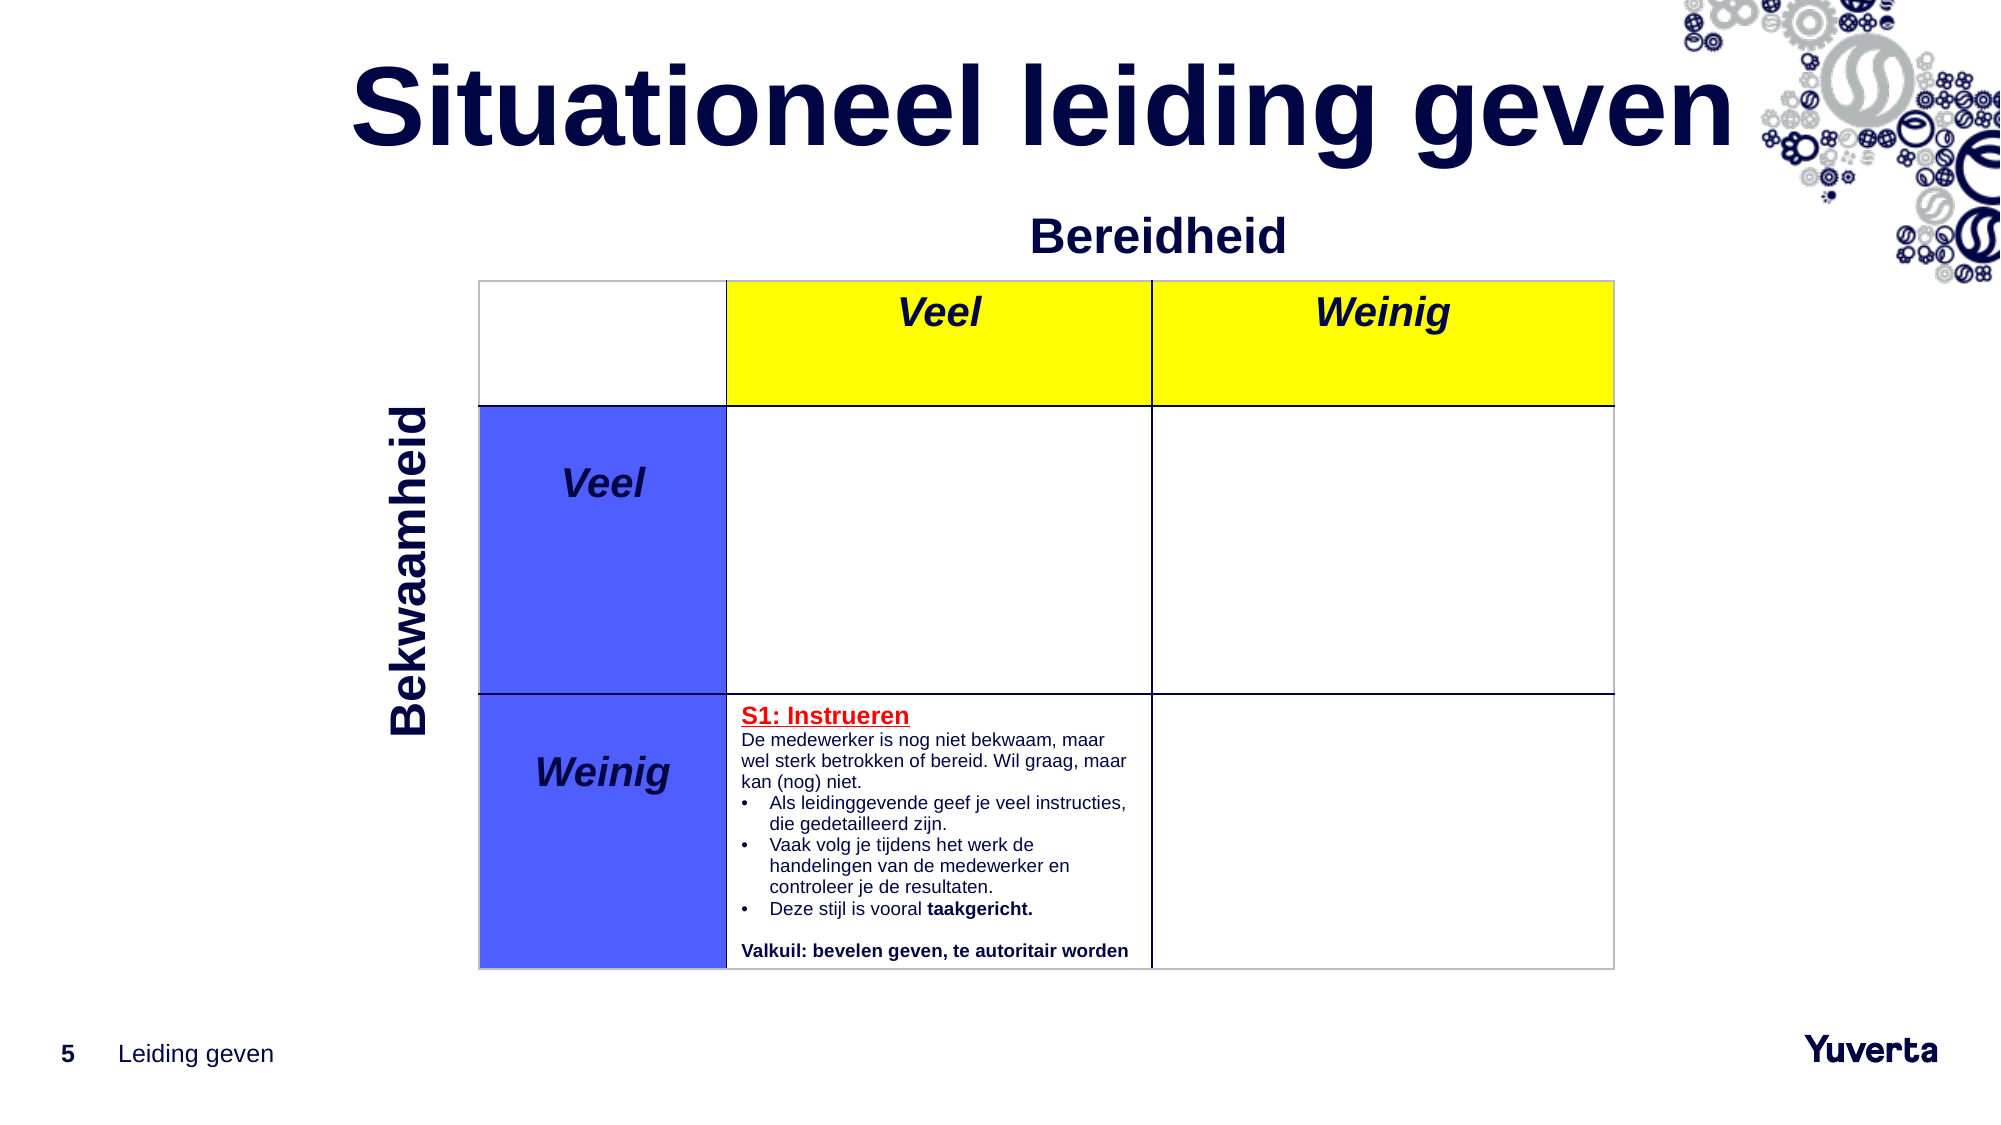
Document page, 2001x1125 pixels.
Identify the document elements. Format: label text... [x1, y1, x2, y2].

table_cell [727, 407, 1151, 693]
title Situationeel leiding geven [350, 42, 1764, 231]
table_header Veel [727, 282, 1151, 405]
table_header [480, 282, 726, 405]
table_header Weinig [1153, 282, 1613, 405]
table_cell S1: Instrueren De medewerker is nog niet bekwaam, maar wel sterk betrokken of bereid. Wil graag, maar kan (nog) niet. Als leidinggevende geef je veel instructies, die gedetailleerd zijn. Vaak volg je tijdens het werk de handelingen van de medewerker en controleer je de resultaten. Deze stijl is vooral taakgericht. Valkuil: bevelen geven, te autoritair worden [727, 695, 1151, 968]
picture [0, 0, 2000, 1125]
table_cell Veel [480, 407, 726, 693]
table_cell [1153, 407, 1613, 693]
slide_number 5 [60, 1037, 113, 1073]
footer Leiding geven [118, 1037, 987, 1073]
table_cell Weinig [480, 695, 726, 968]
table_cell [1153, 695, 1613, 968]
text_box Bereidheid [1014, 195, 1308, 271]
text_box Bekwaamheid [367, 373, 443, 753]
